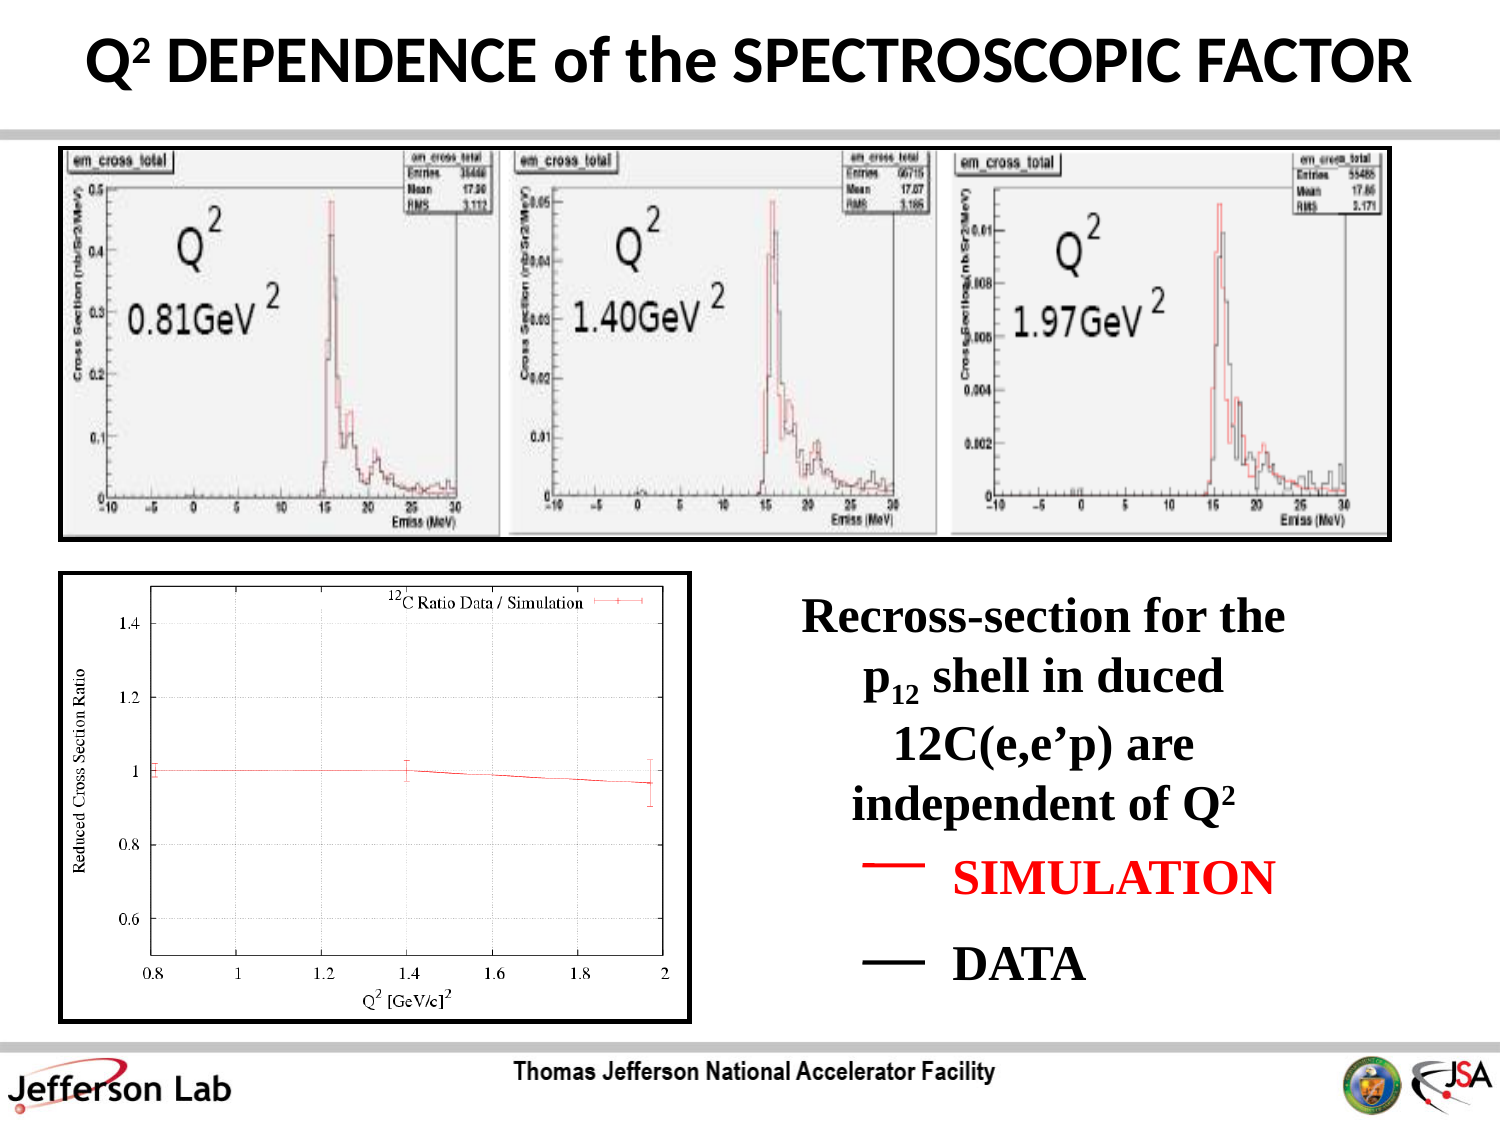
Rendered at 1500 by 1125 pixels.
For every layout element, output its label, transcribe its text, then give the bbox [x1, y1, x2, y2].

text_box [862, 837, 1363, 1005]
text_box Recross-section for the p12 shell in duced 12C(e,e’p) are independent of Q2 [762, 574, 1325, 838]
title Q2 DEPENDENCE of the SPECTROSCOPIC FACTOR [0, 0, 1500, 151]
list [62, 149, 1388, 538]
picture [0, 151, 1500, 1125]
